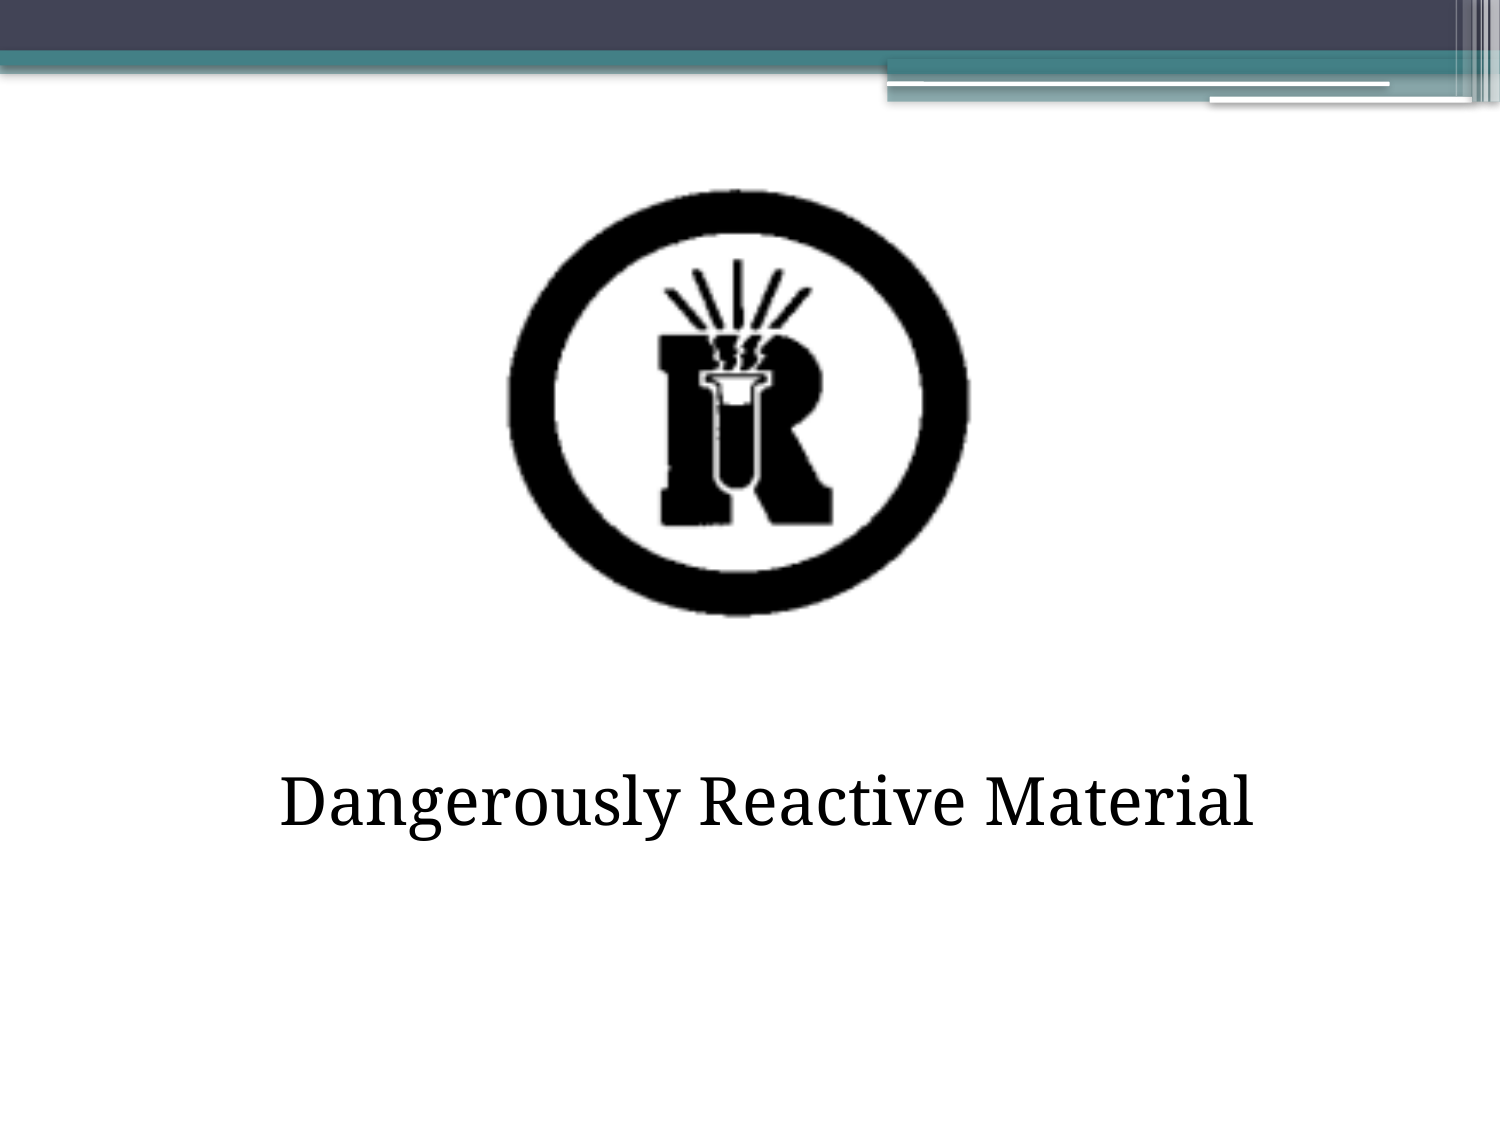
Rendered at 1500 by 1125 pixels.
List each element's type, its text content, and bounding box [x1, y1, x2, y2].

text_box Dangerously Reactive Material [182, 751, 1353, 847]
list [501, 184, 975, 622]
